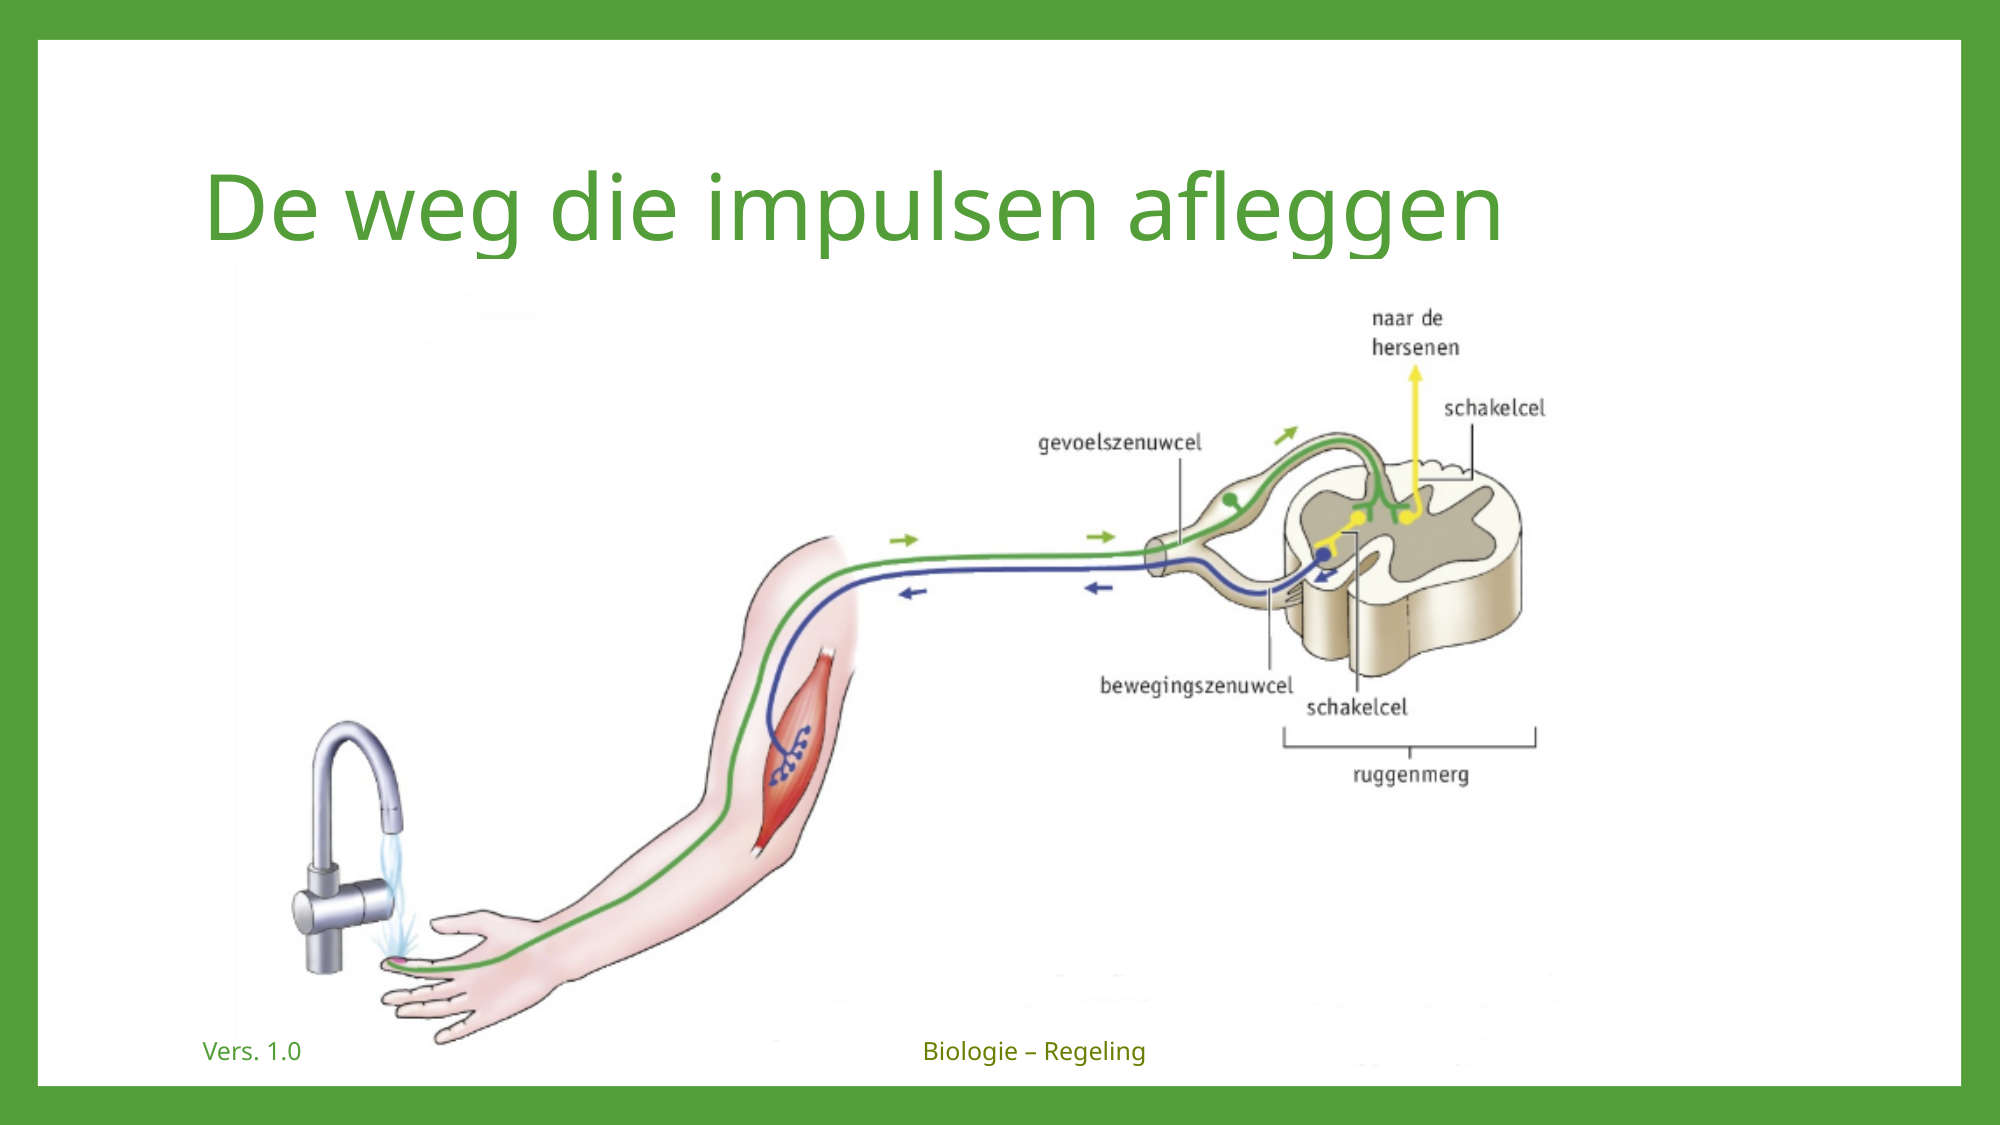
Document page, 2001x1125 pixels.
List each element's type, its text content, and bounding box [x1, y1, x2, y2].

slide_number Vers. 1.0 [187, 1020, 570, 1081]
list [234, 258, 1668, 1068]
footer Biologie – Regeling [647, 1077, 1422, 1081]
title De weg die impulsen afleggen [187, 99, 1808, 323]
